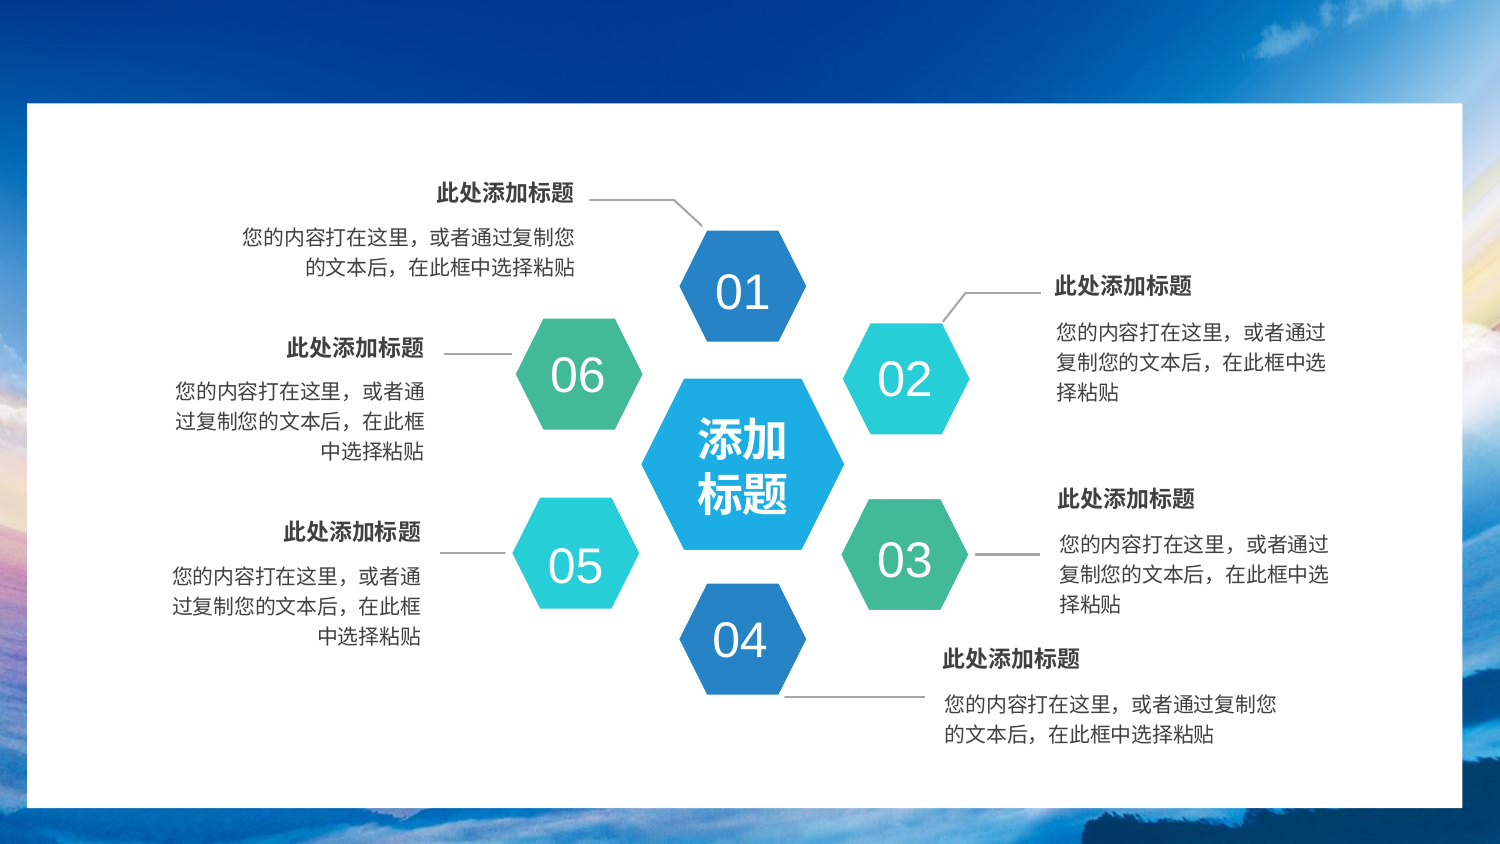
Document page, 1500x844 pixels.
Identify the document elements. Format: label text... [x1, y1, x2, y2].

text_box 此处添加标题 [931, 639, 1091, 677]
picture [0, 0, 1500, 844]
text_box 此处添加标题 [1047, 479, 1207, 517]
text_box 您的内容打在这里，或者通过复制您的文本后，在此框中选择粘贴 [218, 214, 585, 285]
text_box 此处添加标题 [272, 512, 432, 551]
text_box 您的内容打在这里，或者通过复制您的文本后，在此框中选择粘贴 [1049, 521, 1348, 622]
text_box 您的内容打在这里，或者通过复制您的文本后，在此框中选择粘贴 [151, 553, 432, 654]
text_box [589, 199, 706, 230]
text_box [839, 320, 974, 438]
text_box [942, 292, 1042, 322]
text_box 此处添加标题 [1043, 267, 1203, 305]
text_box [512, 315, 647, 433]
text_box 您的内容打在这里，或者通过复制您的文本后，在此框中选择粘贴 [934, 681, 1296, 752]
text_box 您的内容打在这里，或者通过复制您的文本后，在此框中选择粘贴 [1046, 309, 1346, 410]
text_box 此处添加标题 [276, 328, 435, 366]
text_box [508, 494, 643, 612]
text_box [675, 580, 810, 698]
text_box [637, 375, 848, 554]
text_box 此处添加标题 [425, 173, 585, 212]
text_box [837, 495, 972, 614]
text_box 您的内容打在这里，或者通过复制您的文本后，在此框中选择粘贴 [154, 369, 435, 470]
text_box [675, 227, 810, 345]
